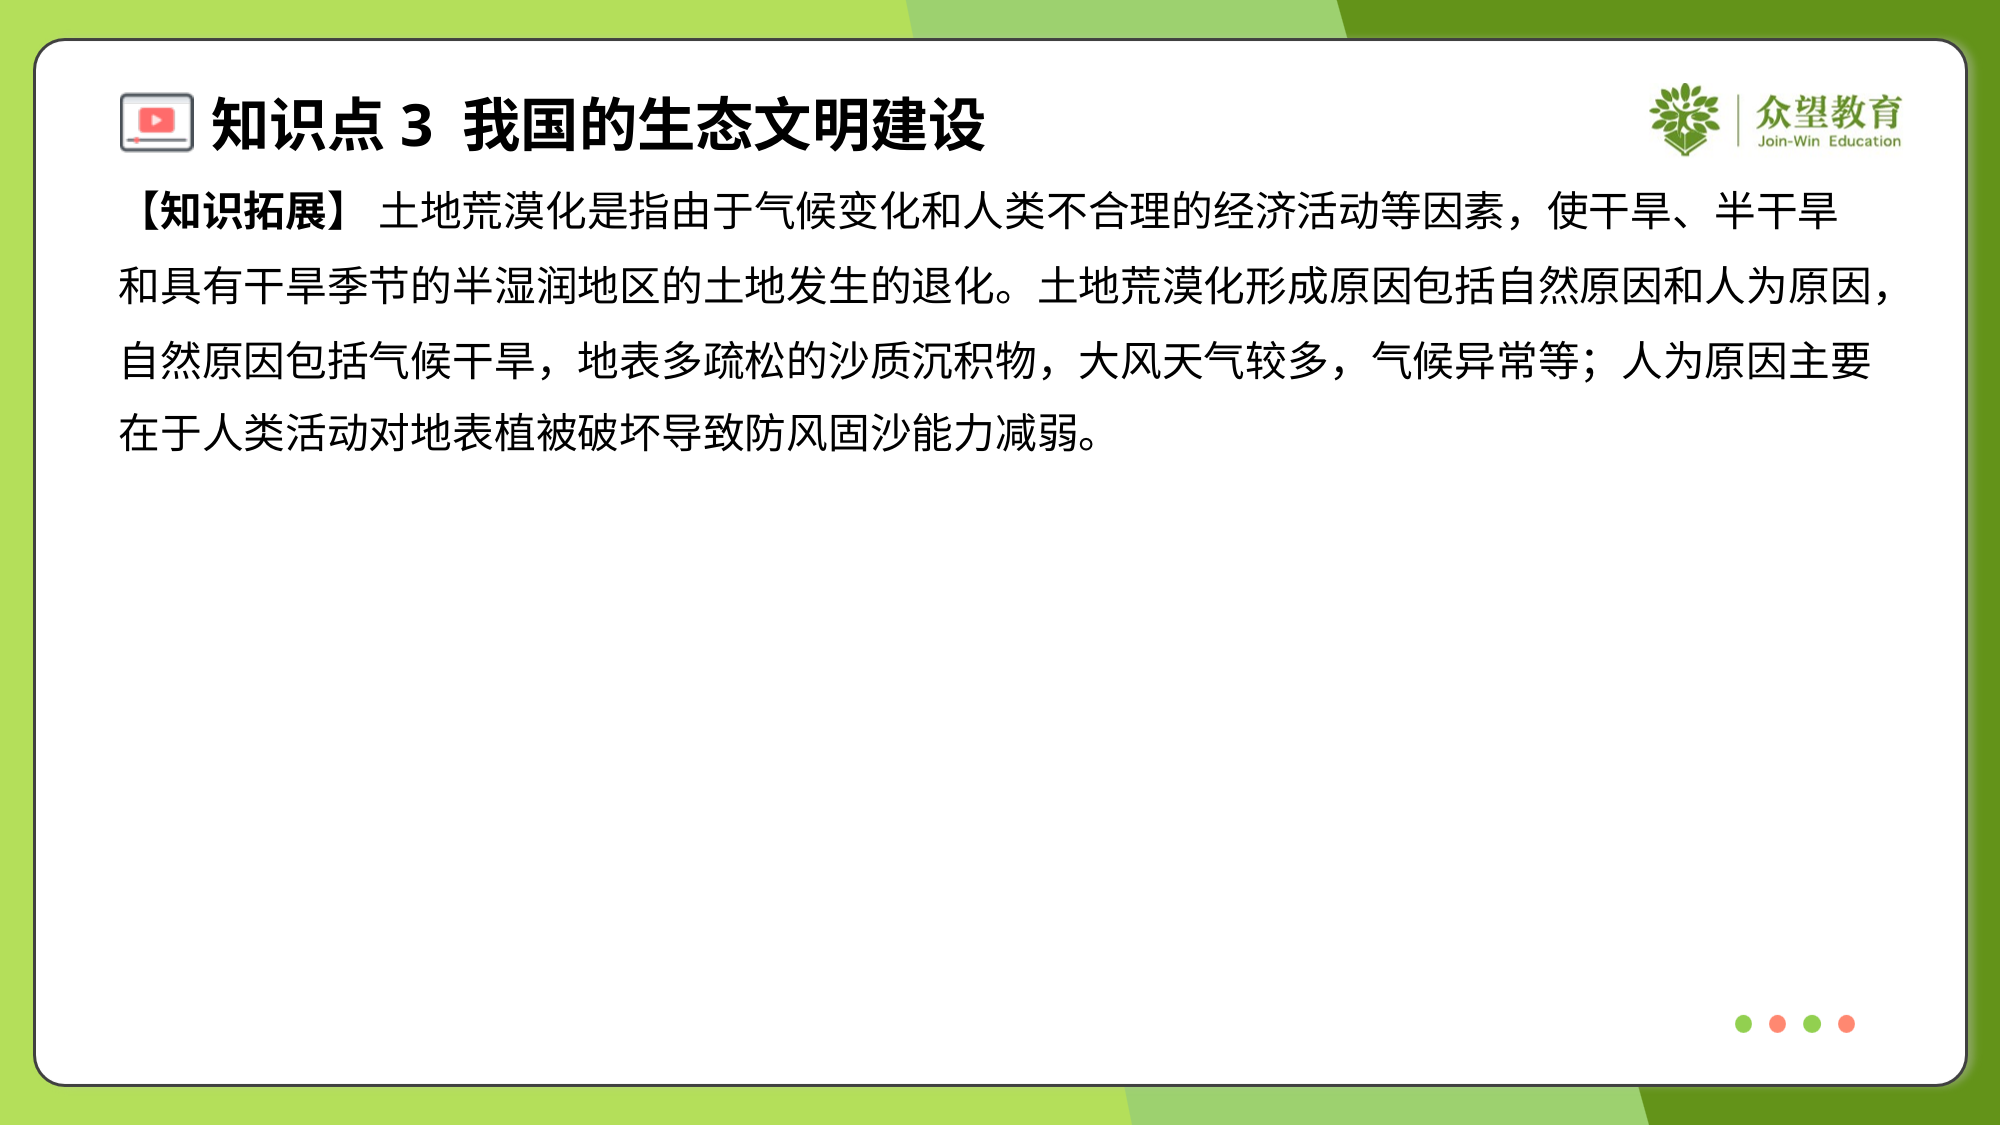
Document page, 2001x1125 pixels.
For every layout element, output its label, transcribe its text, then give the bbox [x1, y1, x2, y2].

picture [0, 0, 2000, 1125]
text_box 【知识拓展】 土地荒漠化是指由于气候变化和人类不合理的经济活动等因素，使干旱、半干旱 和具有干旱季节的半湿润地区的土地发生的退化。土地荒漠化形成原因包括自然原因和人为原因， 自然原因包括气候干旱，地表多疏松的沙质沉积物，大风天气较多，气候异常等；人为原因主要 在于人类活动对地表植被破坏导致防风固沙能力减弱。 [118, 159, 1883, 450]
